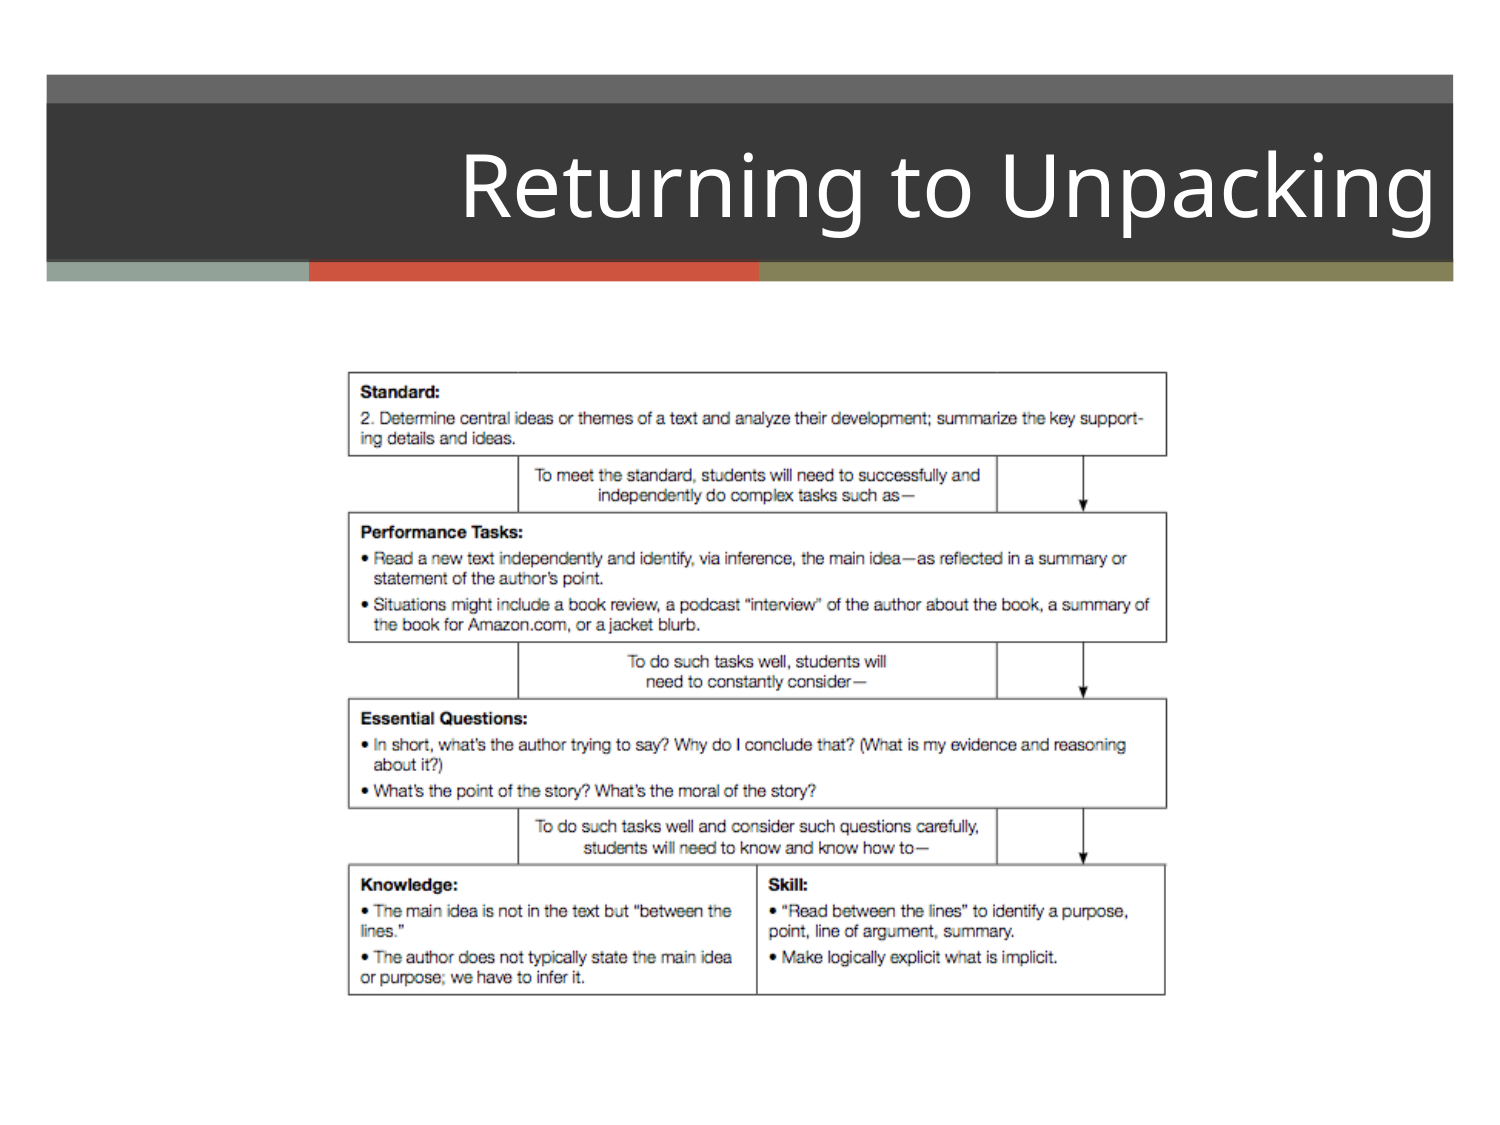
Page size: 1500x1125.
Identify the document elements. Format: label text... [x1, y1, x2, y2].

title Returning to Unpacking [46, 103, 1454, 263]
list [46, 349, 1454, 1006]
